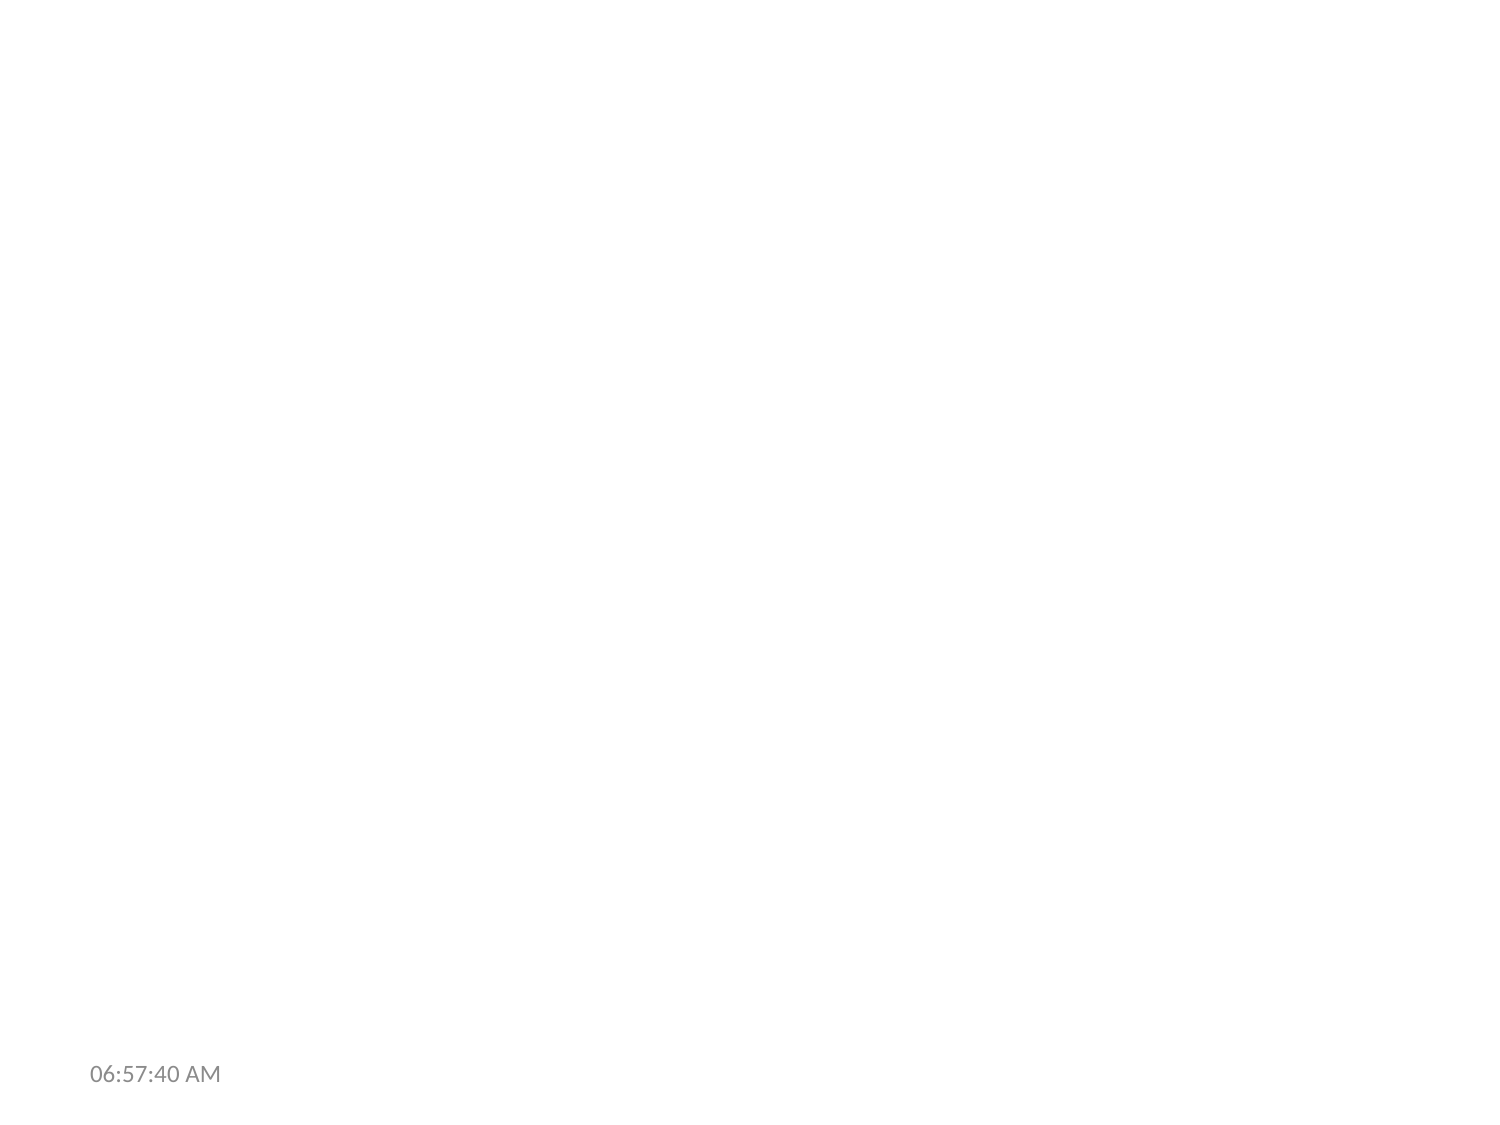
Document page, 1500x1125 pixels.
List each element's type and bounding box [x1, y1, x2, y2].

slide_number [75, 1042, 425, 1103]
